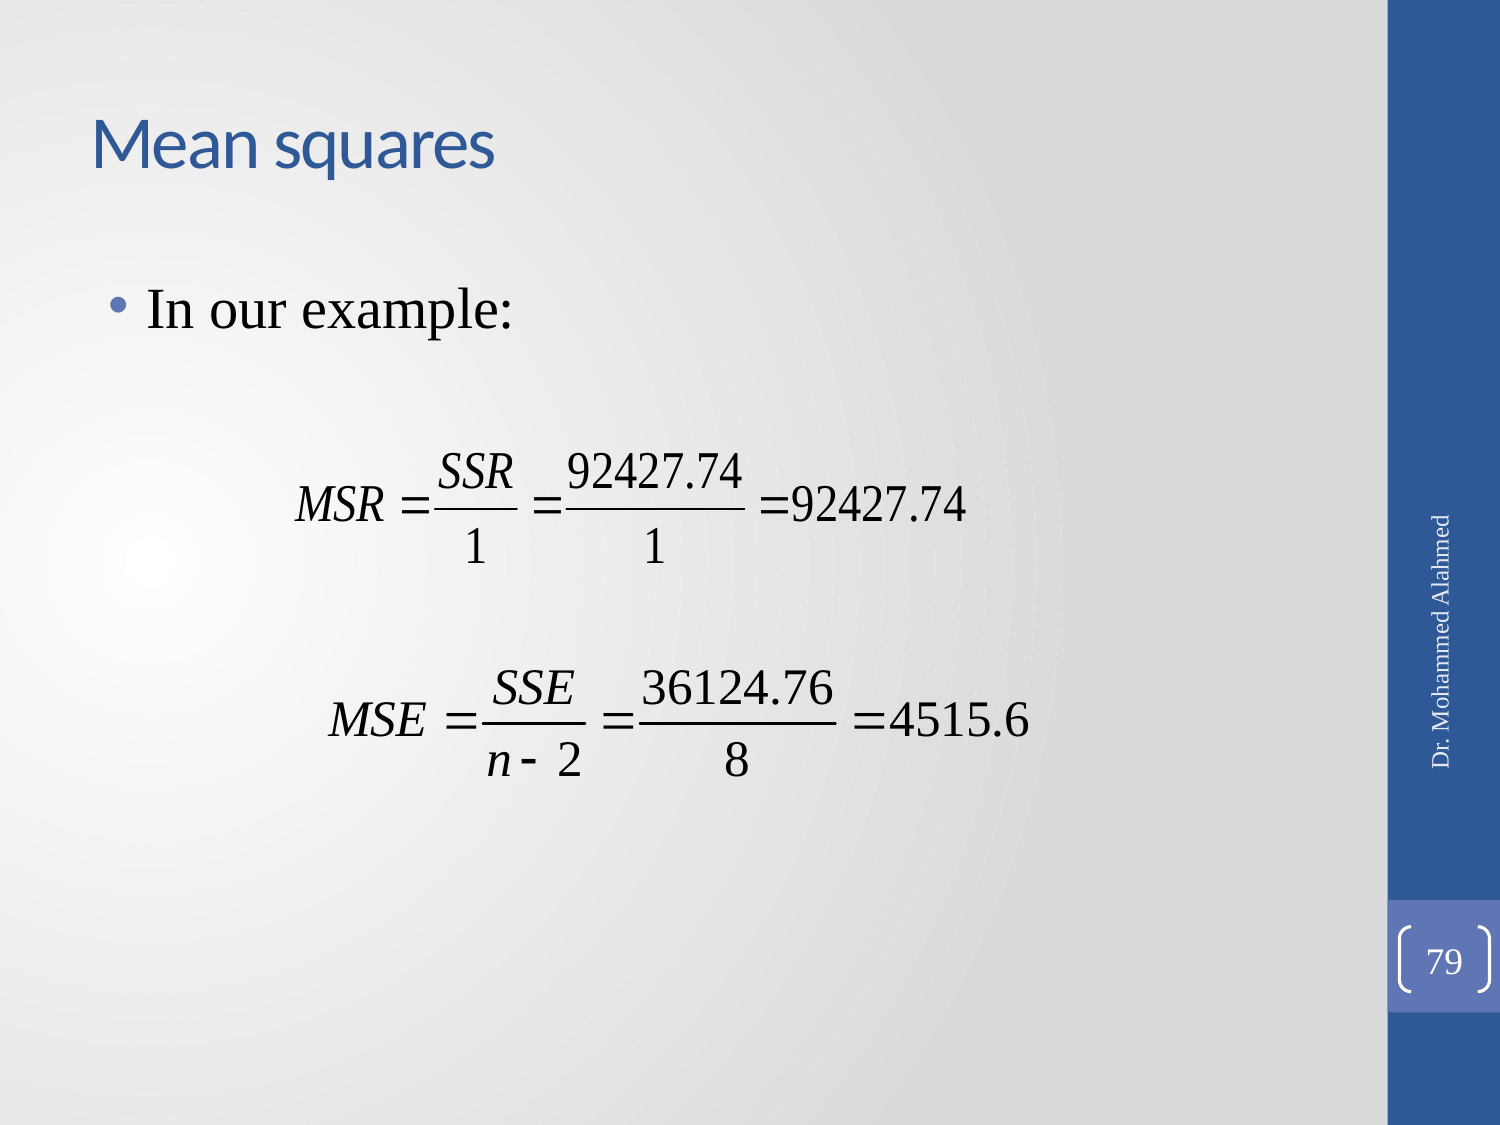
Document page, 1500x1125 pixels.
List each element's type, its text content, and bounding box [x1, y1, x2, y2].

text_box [319, 654, 1038, 788]
footer Dr. Mohammed Alahmed [1408, 500, 1469, 889]
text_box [287, 436, 976, 576]
list In our example: [75, 262, 1325, 1050]
title Mean squares [75, 45, 1325, 233]
slide_number 79 [1397, 925, 1492, 994]
